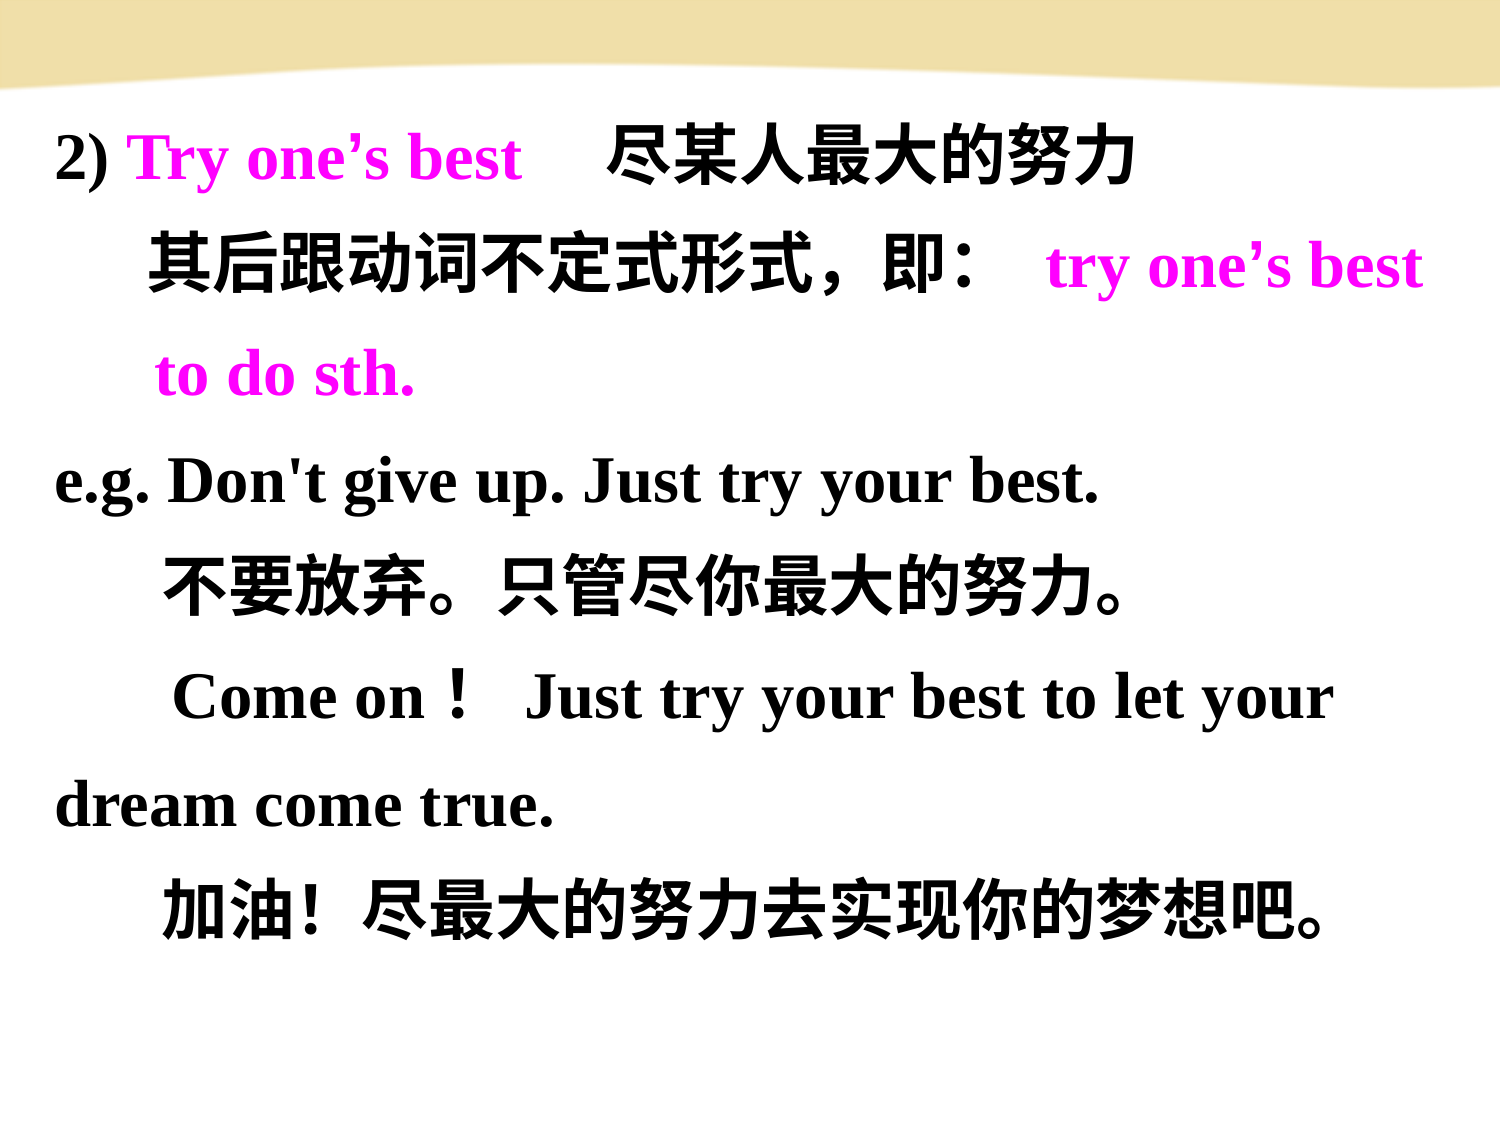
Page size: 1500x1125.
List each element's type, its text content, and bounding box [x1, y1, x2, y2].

picture [0, 0, 1500, 1125]
text_box 2) Try one’s best 尽某人最大的努力 其后跟动词不定式形式，即： try one’s best to do sth. e.g. Don't give up. Just try your best. 不要放弃。只管尽你最大的努力。 Come on！Just try your best to let your dream come true. 加油！尽最大的努力去实现你的梦想吧。 [39, 77, 1439, 1125]
